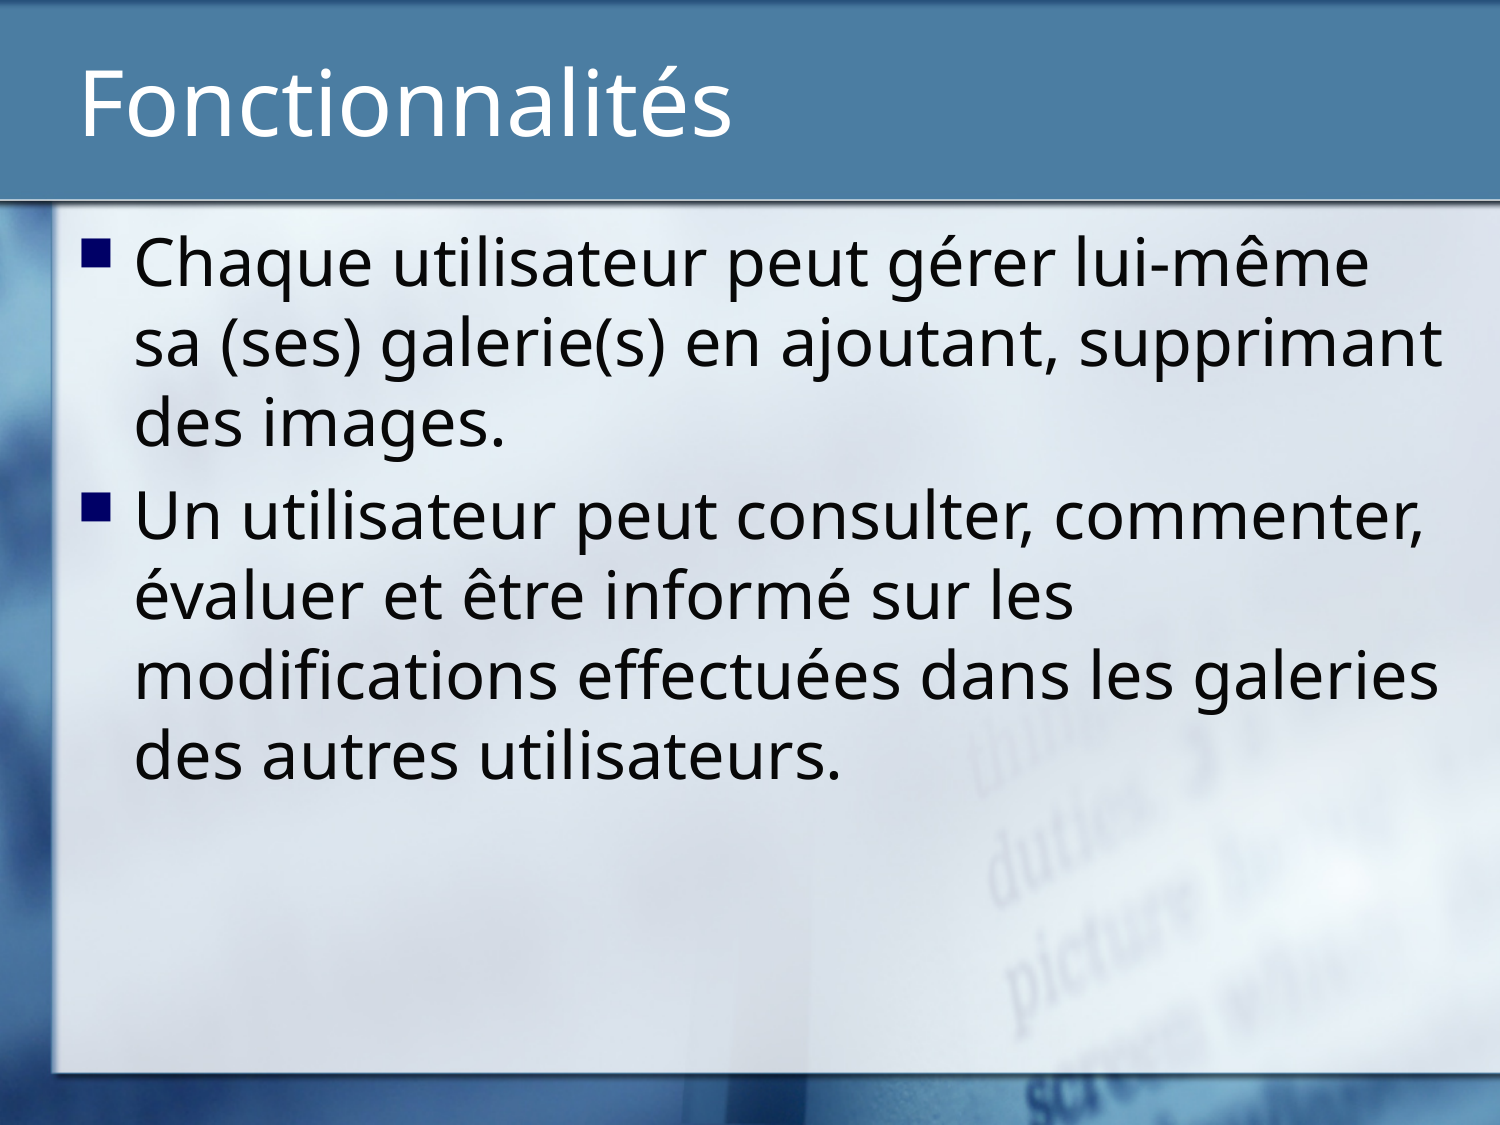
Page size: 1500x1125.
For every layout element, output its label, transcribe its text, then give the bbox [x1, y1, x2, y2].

title Fonctionnalités [62, 12, 1462, 188]
list Chaque utilisateur peut gérer lui-même sa (ses) galerie(s) en ajoutant, supprimant des images. Un utilisateur peut consulter, commenter, évaluer et être informé sur les modifications effectuées dans les galeries des autres utilisateurs. [62, 212, 1463, 1076]
picture [0, 0, 1500, 1125]
